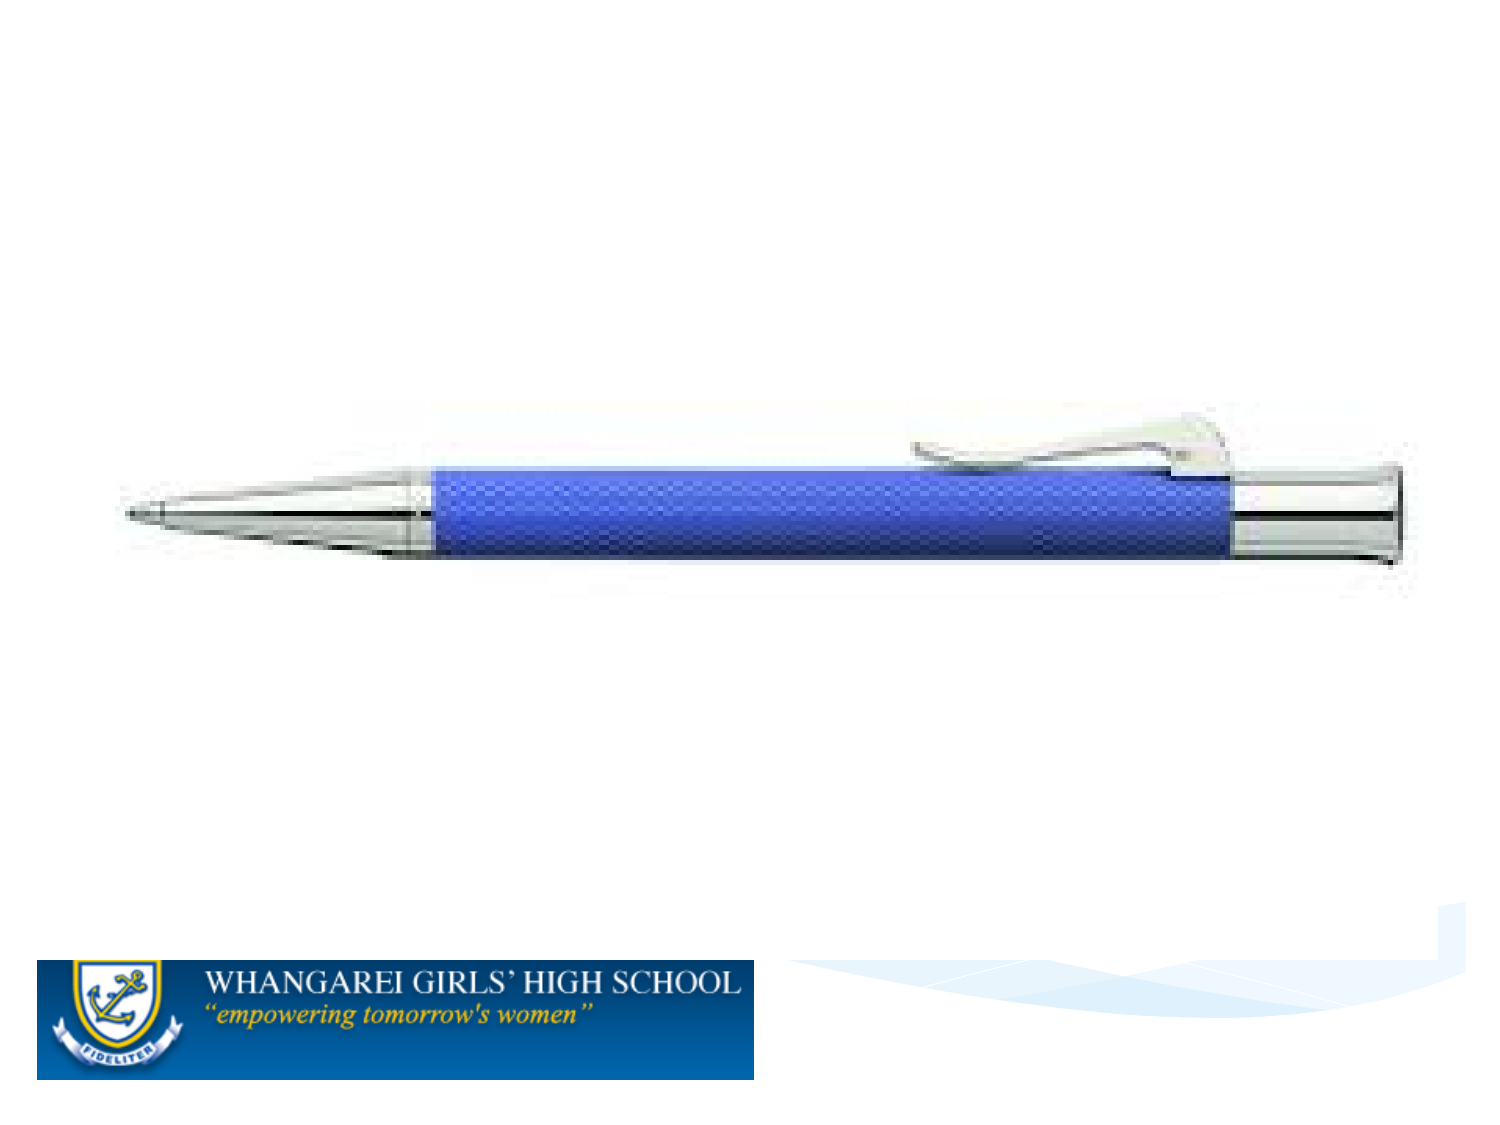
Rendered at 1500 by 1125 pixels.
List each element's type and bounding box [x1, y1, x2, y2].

picture [37, 87, 1439, 1080]
